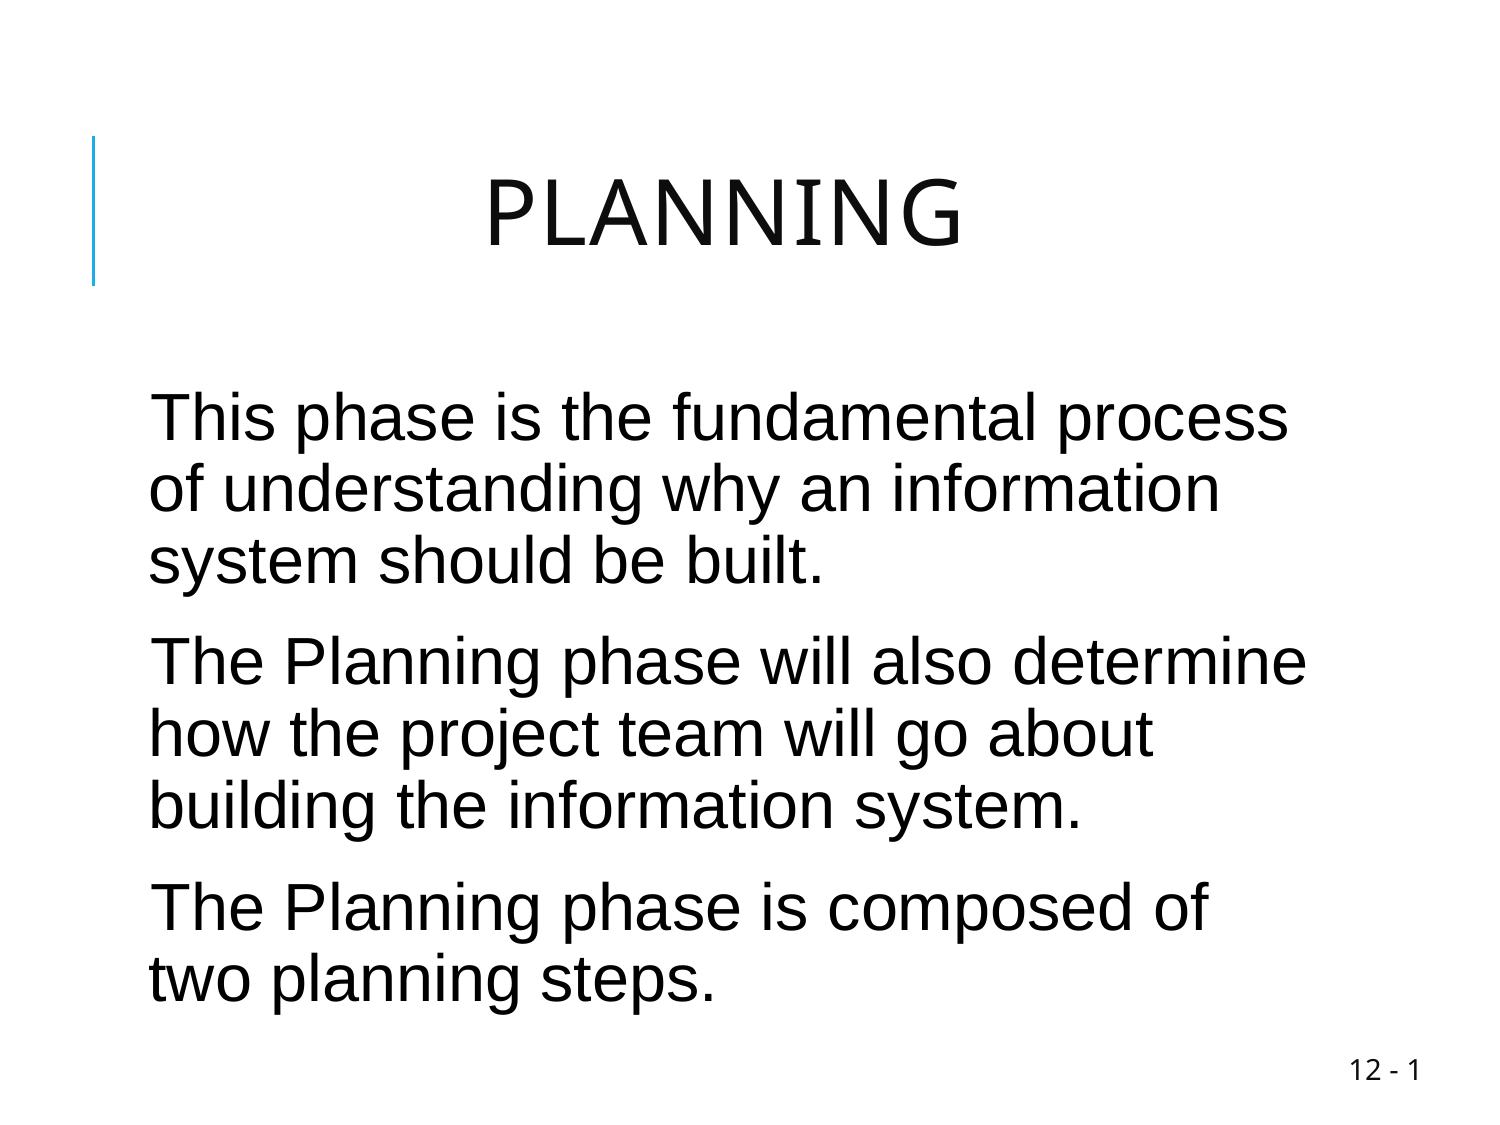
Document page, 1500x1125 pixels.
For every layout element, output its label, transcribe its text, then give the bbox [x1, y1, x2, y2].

list This phase is the fundamental process of understanding why an information system should be built. The Planning phase will also determine how the project team will go about building the information system. The Planning phase is composed of two planning steps. [126, 375, 1322, 1035]
title Planning [126, 96, 1322, 342]
slide_number 1 - 12 [1333, 1061, 1454, 1107]
